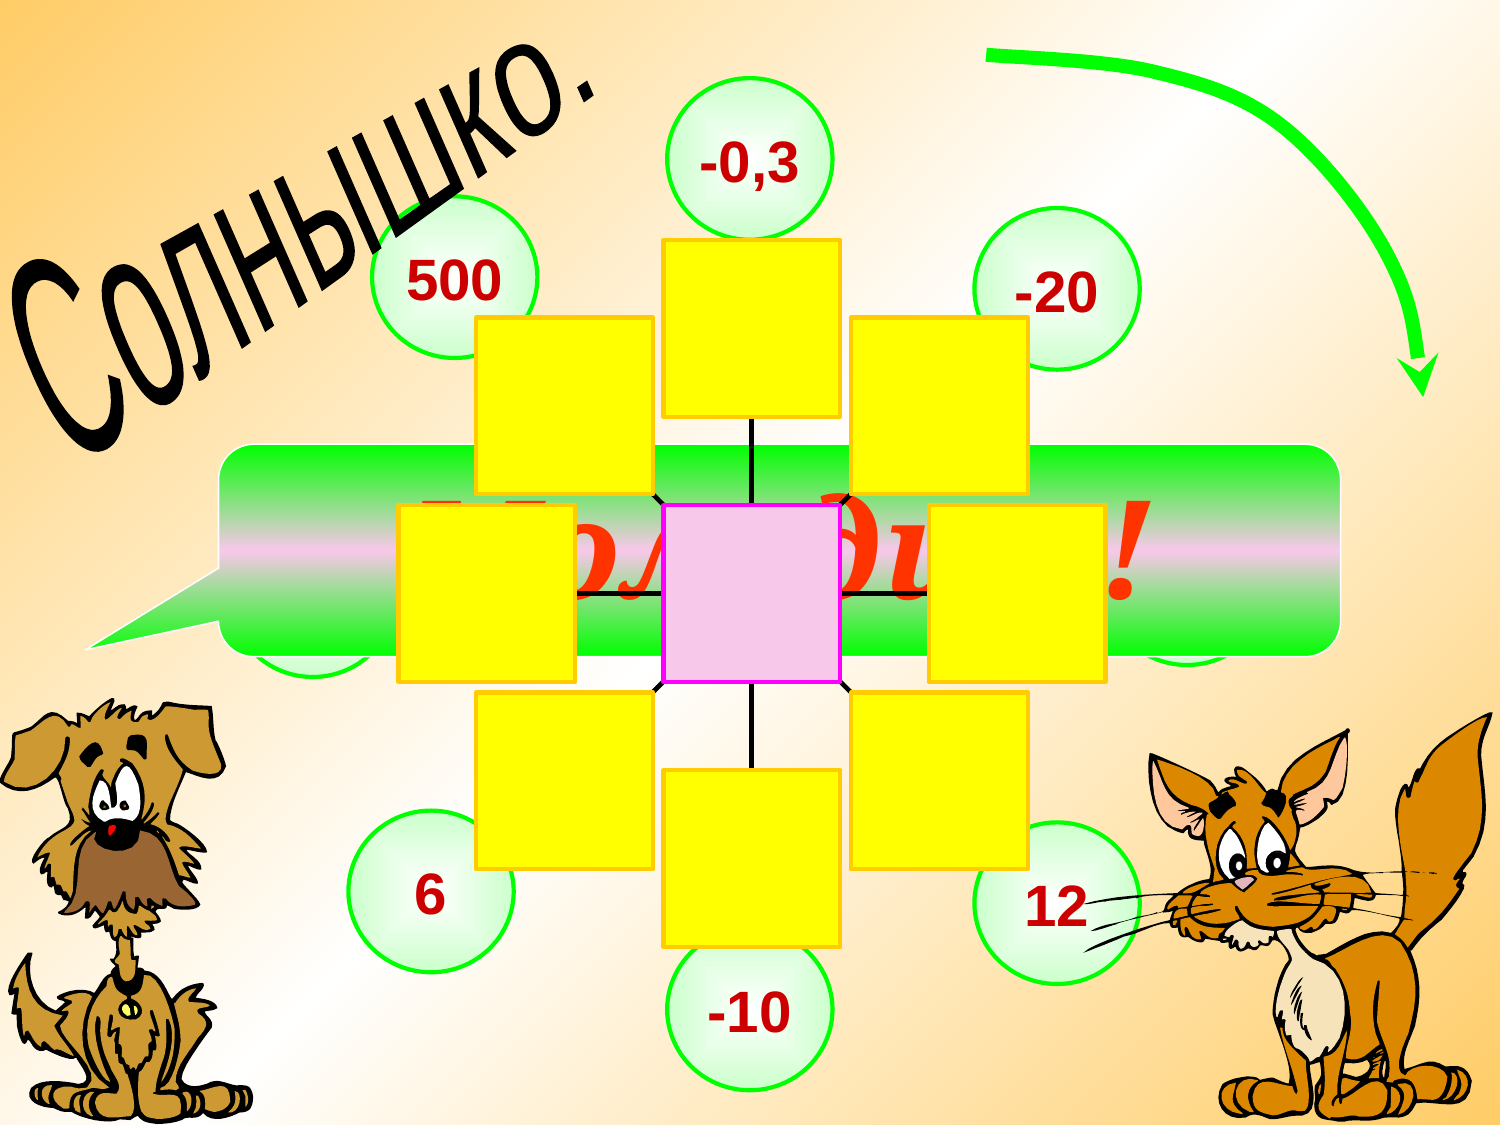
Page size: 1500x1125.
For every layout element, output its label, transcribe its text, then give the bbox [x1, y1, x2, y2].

text_box -10 [720, 1085, 780, 1091]
text_box -0,3 [684, 78, 816, 110]
text_box [986, 54, 1260, 110]
picture [0, 680, 256, 1125]
picture [1082, 701, 1500, 1125]
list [76, 113, 1427, 1078]
